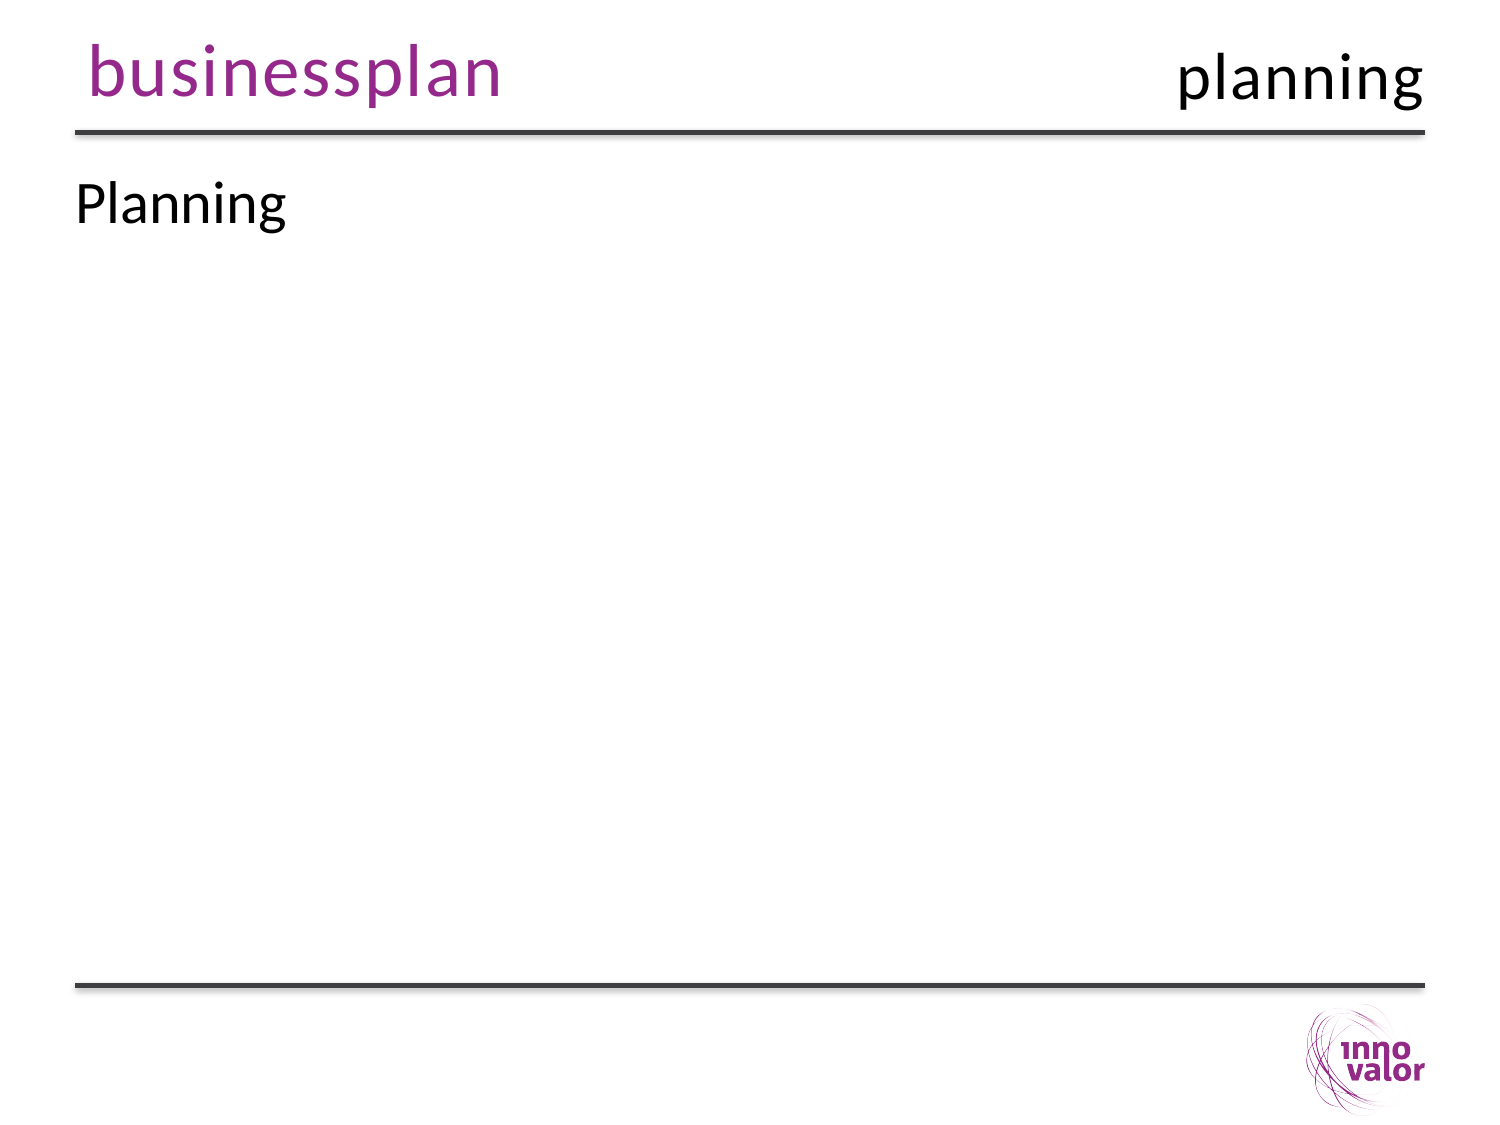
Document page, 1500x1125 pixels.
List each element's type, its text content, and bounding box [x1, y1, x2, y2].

text_box planning [786, 33, 1425, 113]
picture [1306, 1004, 1425, 1116]
title Planning [75, 152, 1425, 246]
